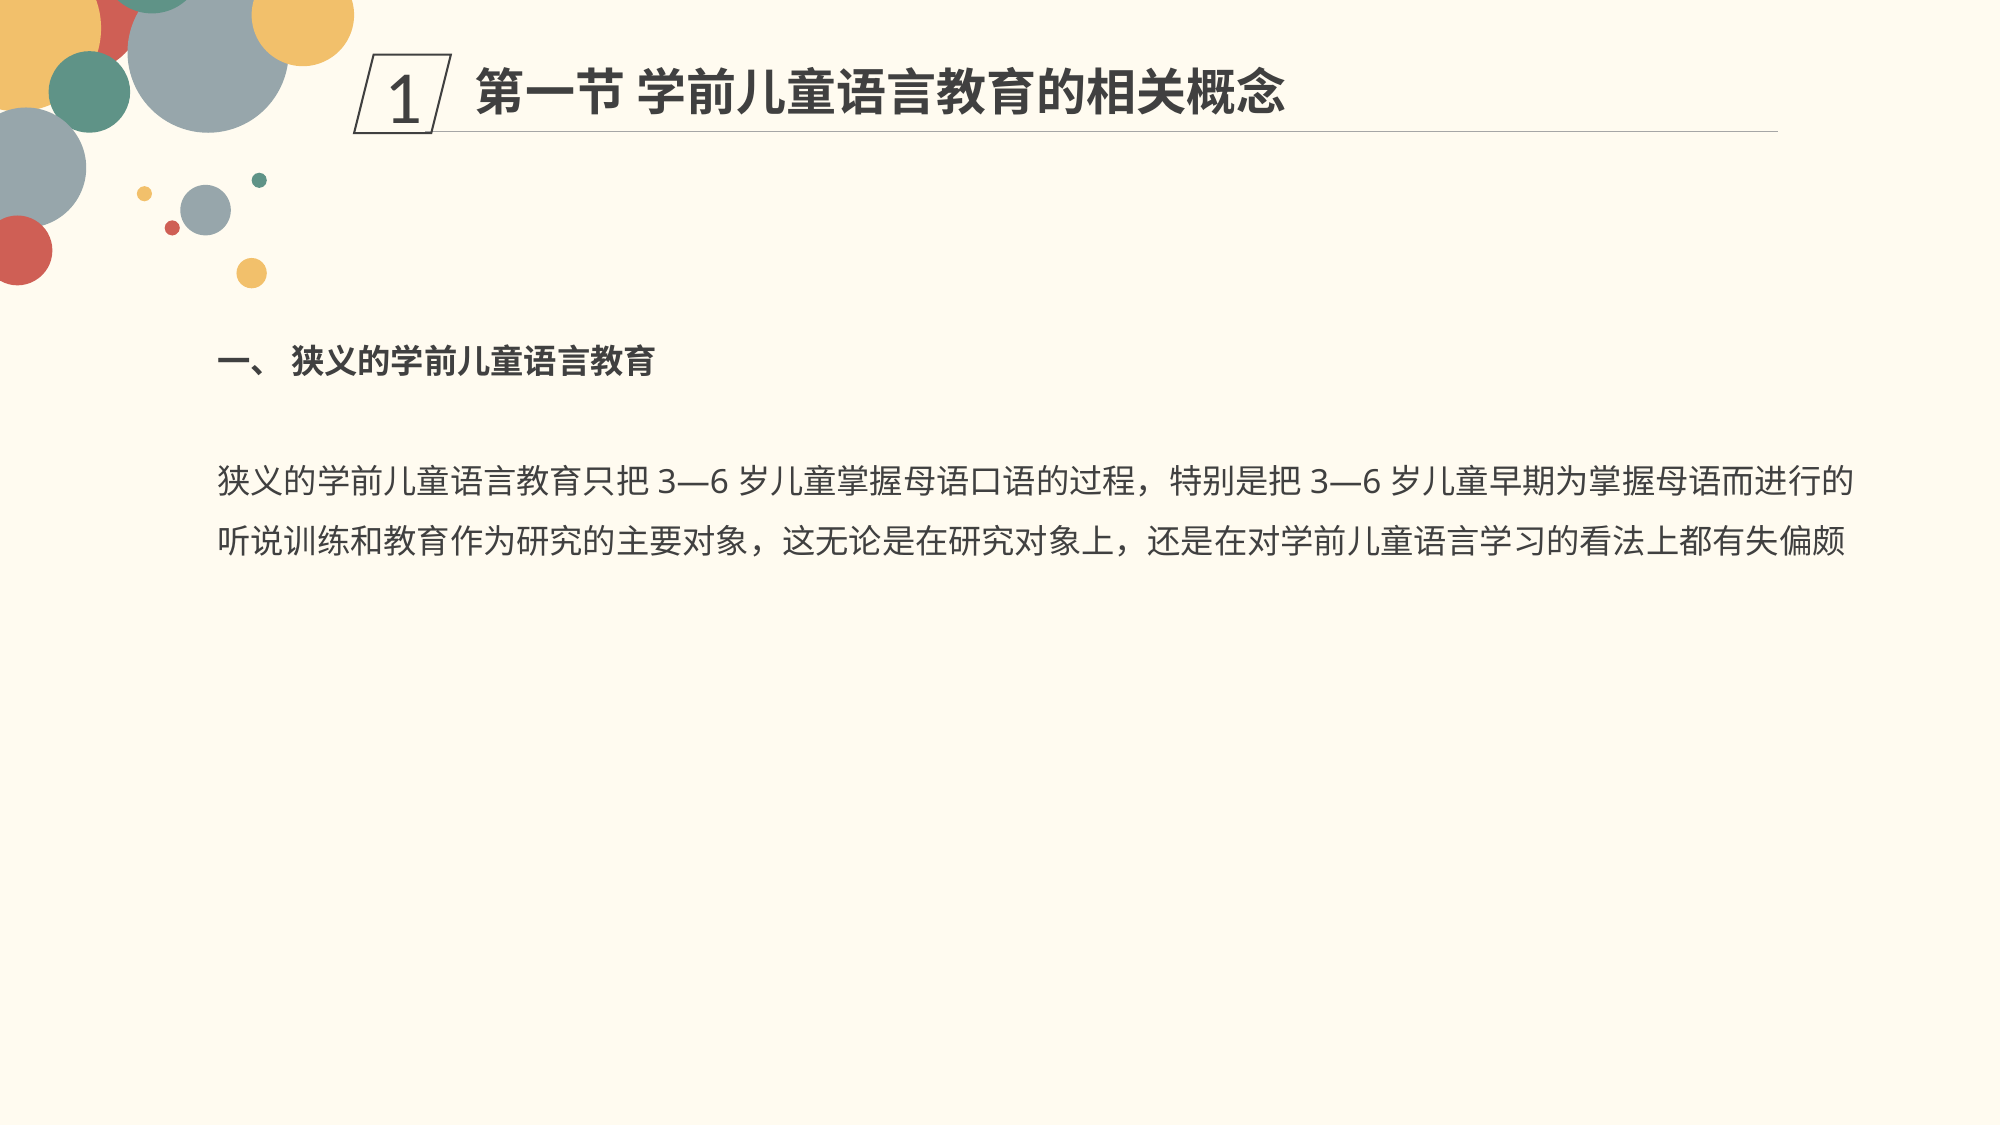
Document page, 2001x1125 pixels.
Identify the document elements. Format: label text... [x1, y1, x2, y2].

text_box 一、 狭义的学前儿童语言教育 狭义的学前儿童语言教育只把3—6岁儿童掌握母语口语的过程，特别是把3—6岁儿童早期为掌握母语而进行的听说训练和教育作为研究的主要对象，这无论是在研究对象上，还是在对学前儿童语言学习的看法上都有失偏颇 [202, 313, 1878, 568]
text_box 1 [355, 53, 453, 135]
text_box 第一节 学前儿童语言教育的相关概念 [460, 53, 1454, 129]
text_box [0, 0, 355, 289]
